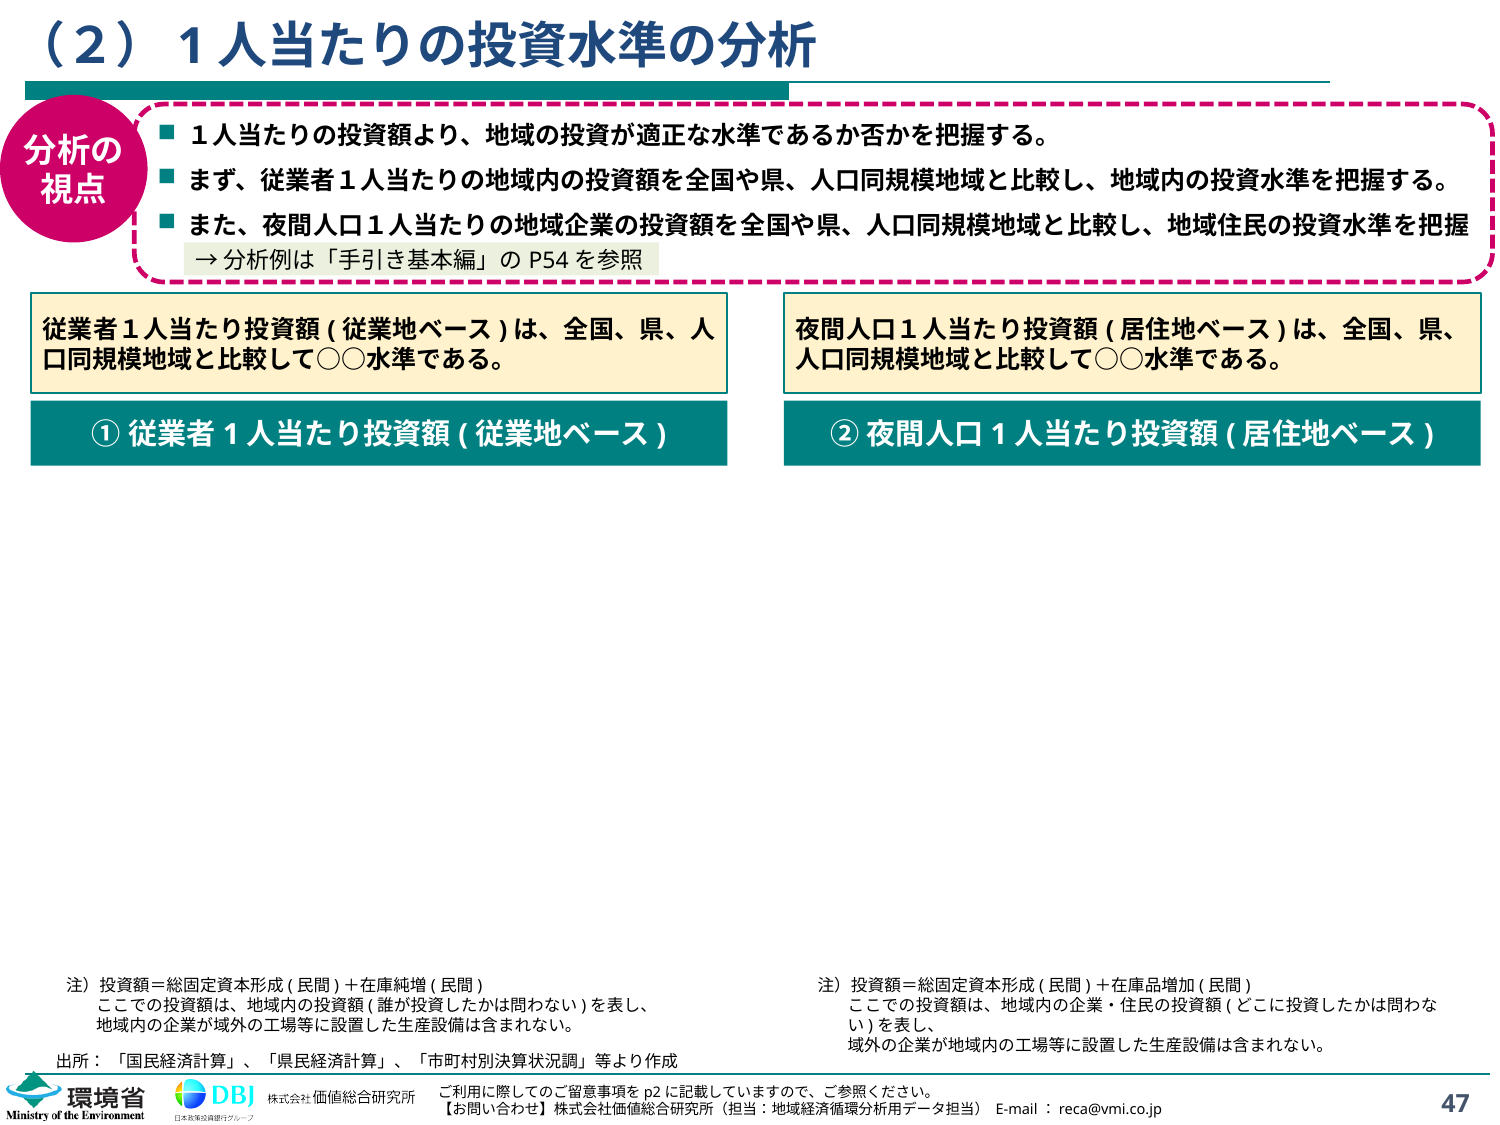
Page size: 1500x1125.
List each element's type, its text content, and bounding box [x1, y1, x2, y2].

text_box ①従業者1人当たり投資額(従業地ベース) [30, 400, 728, 466]
text_box 分析の 視点 [0, 94, 148, 243]
text_box １人当たりの投資額より、地域の投資が適正な水準であるか否かを把握する。 まず、従業者１人当たりの地域内の投資額を全国や県、人口同規模地域と比較し、地域内の投資水準を把握する。 また、夜間人口１人当たりの地域企業の投資額を全国や県、人口同規模地域と比較し、地域住民の投資水準を把握する。 [134, 104, 1493, 283]
text_box 夜間人口１人当たり投資額(居住地ベース)は、全国、県、人口同規模地域と比較して○○水準である。 [783, 292, 1481, 394]
text_box 出所： 「国民経済計算」、「県民経済計算」、「市町村別決算状況調」等より作成 [40, 1043, 750, 1078]
text_box 注）投資額＝総固定資本形成(民間)＋在庫品増加(民間) ここでの投資額は、地域内の企業・住民の投資額(どこに投資したかは問わない)を表し、 域外の企業が地域内の工場等に設置した生産設備は含まれない。 [802, 967, 1453, 1062]
text_box ②夜間人口1人当たり投資額(居住地ベース) [783, 400, 1481, 466]
picture [2, 1071, 148, 1125]
text_box 注）投資額＝総固定資本形成(民間)＋在庫純増(民間) ここでの投資額は、地域内の投資額(誰が投資したかは問わない)を表し、 地域内の企業が域外の工場等に設置した生産設備は含まれない。 [51, 967, 778, 1042]
text_box 従業者１人当たり投資額(従業地ベース)は、全国、県、人口同規模地域と比較して○○水準である。 [30, 292, 728, 394]
picture [171, 1078, 419, 1125]
text_box →分析例は「手引き基本編」のP54を参照 [183, 242, 659, 276]
slide_number 47 [1411, 1079, 1500, 1122]
title （２）1人当たりの投資水準の分析 [0, 0, 1304, 82]
